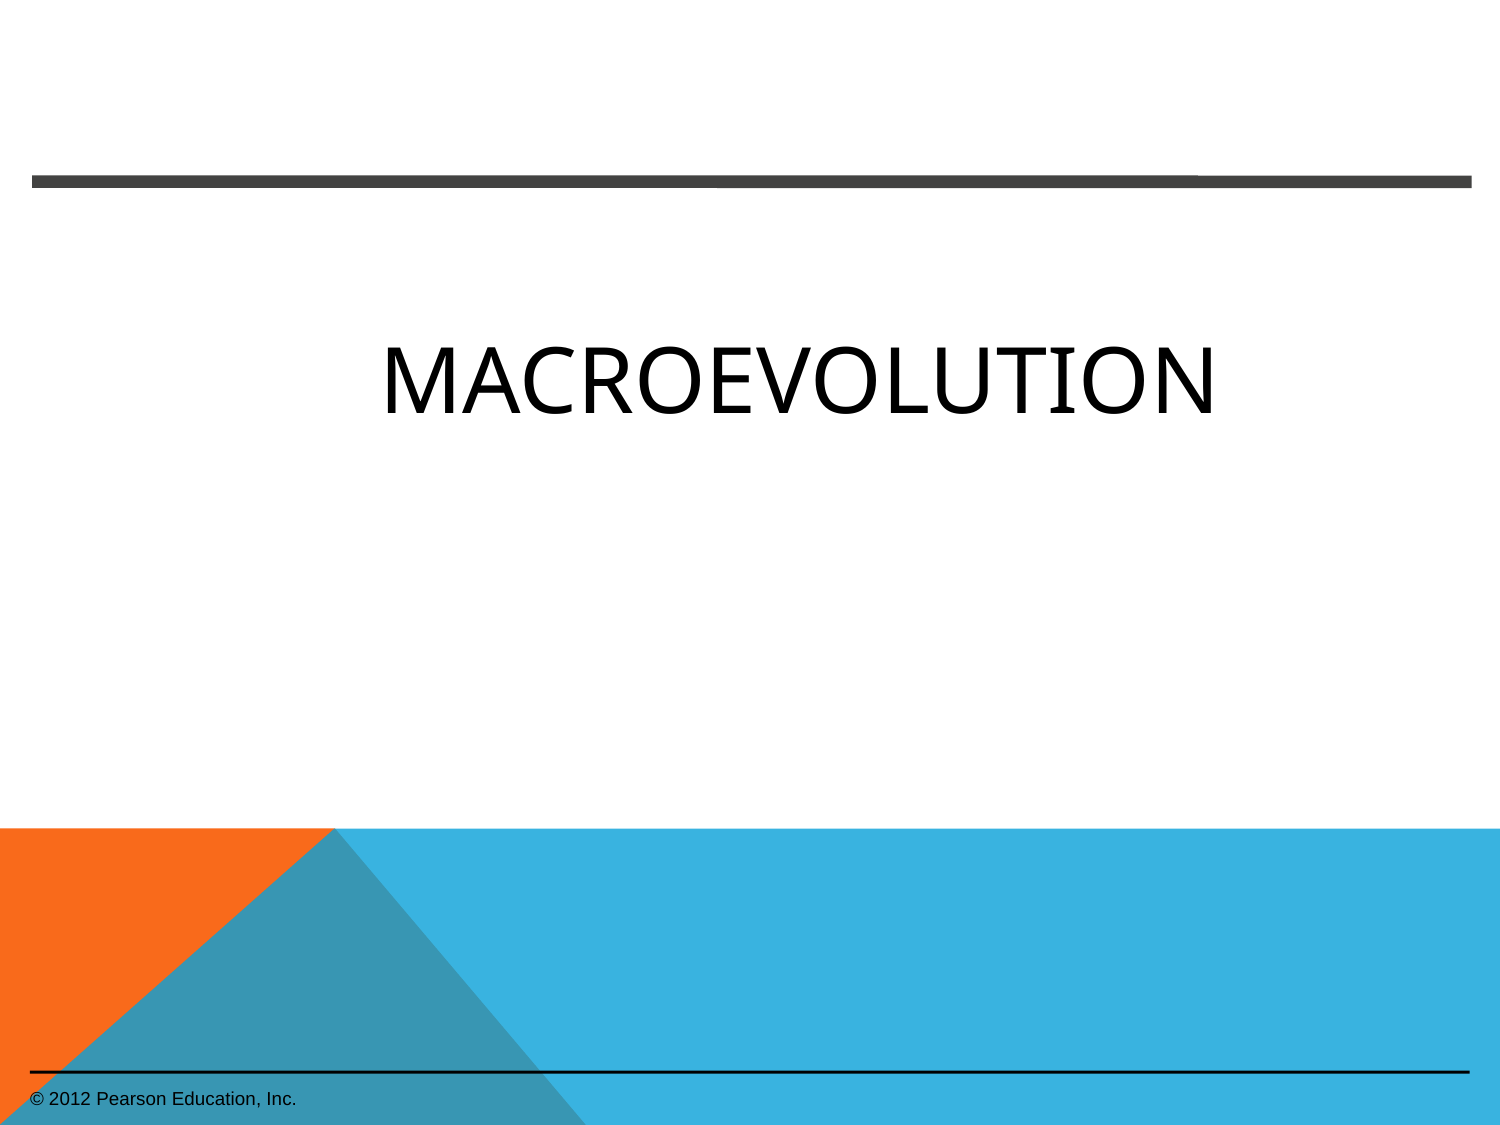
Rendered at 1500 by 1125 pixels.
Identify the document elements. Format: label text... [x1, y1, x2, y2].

text_box © 2012 Pearson Education, Inc. [29, 1086, 1470, 1110]
list MACROEVOLUTION [99, 204, 1500, 720]
